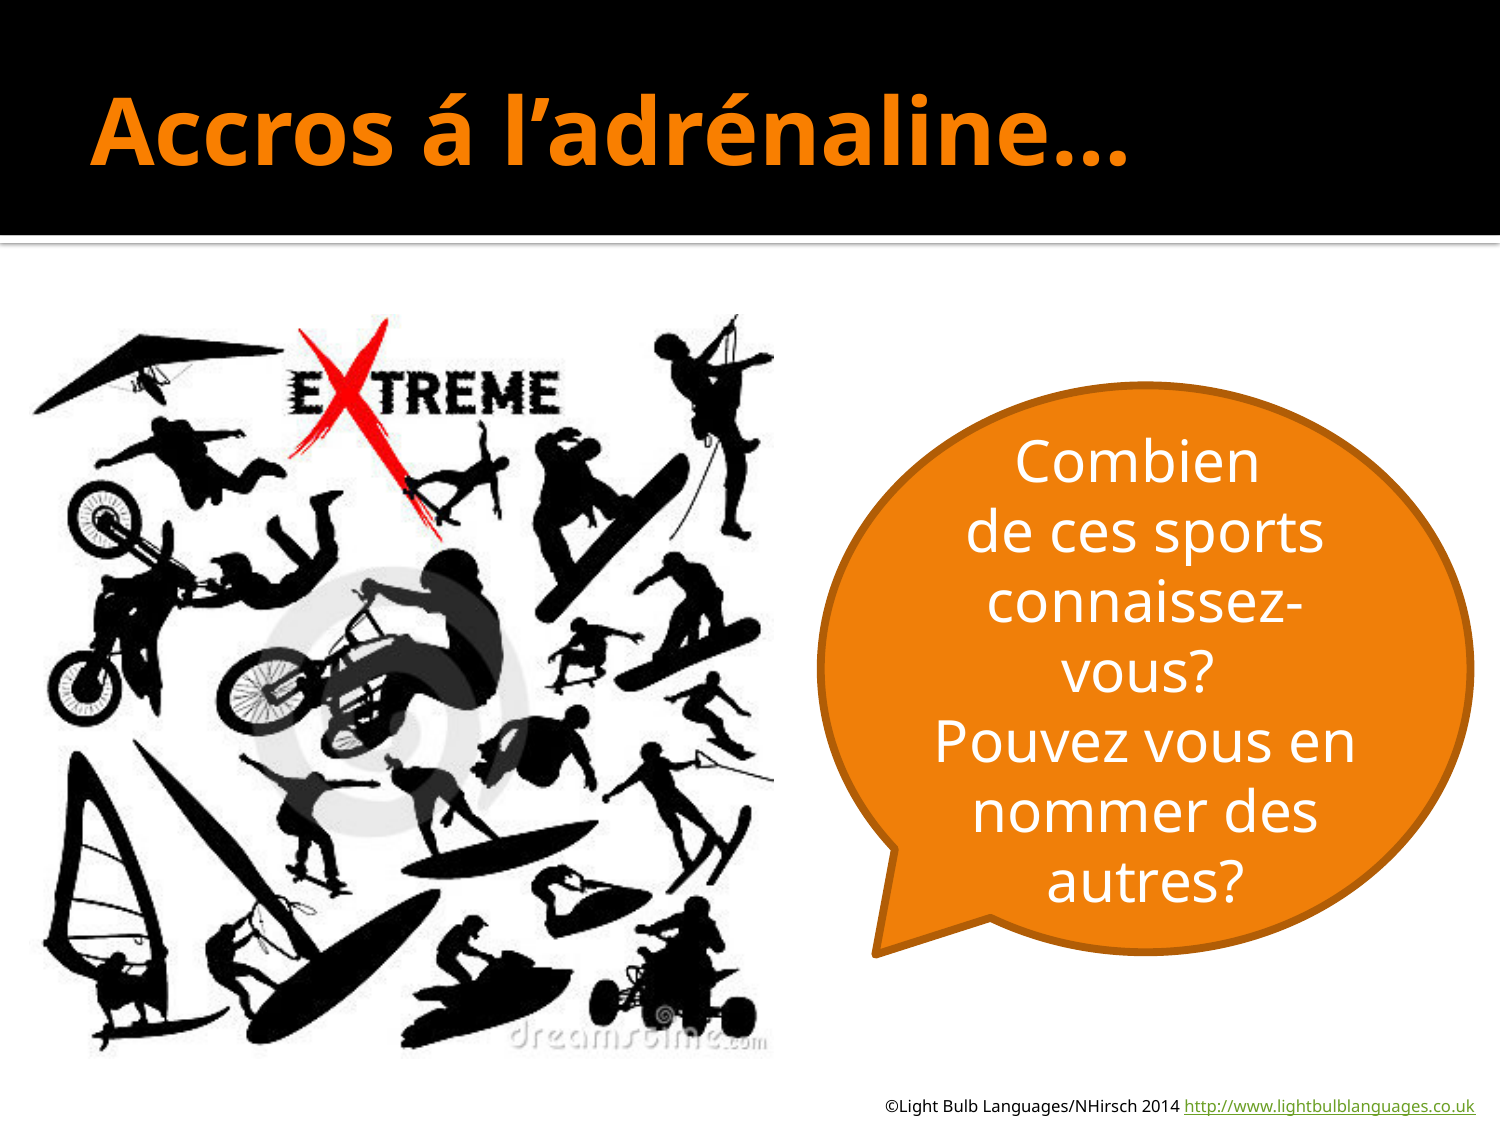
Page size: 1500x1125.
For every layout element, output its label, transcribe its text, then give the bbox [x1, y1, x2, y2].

title Accros á l’adrénaline… [75, 25, 1425, 231]
picture [29, 314, 774, 1059]
text_box ©Light Bulb Languages/NHirsch 2014 http://www.lightbulblanguages.co.uk [614, 1088, 1495, 1125]
text_box Combien de ces sports connaissez-vous? Pouvez vous en nommer des autres? [816, 381, 1475, 959]
